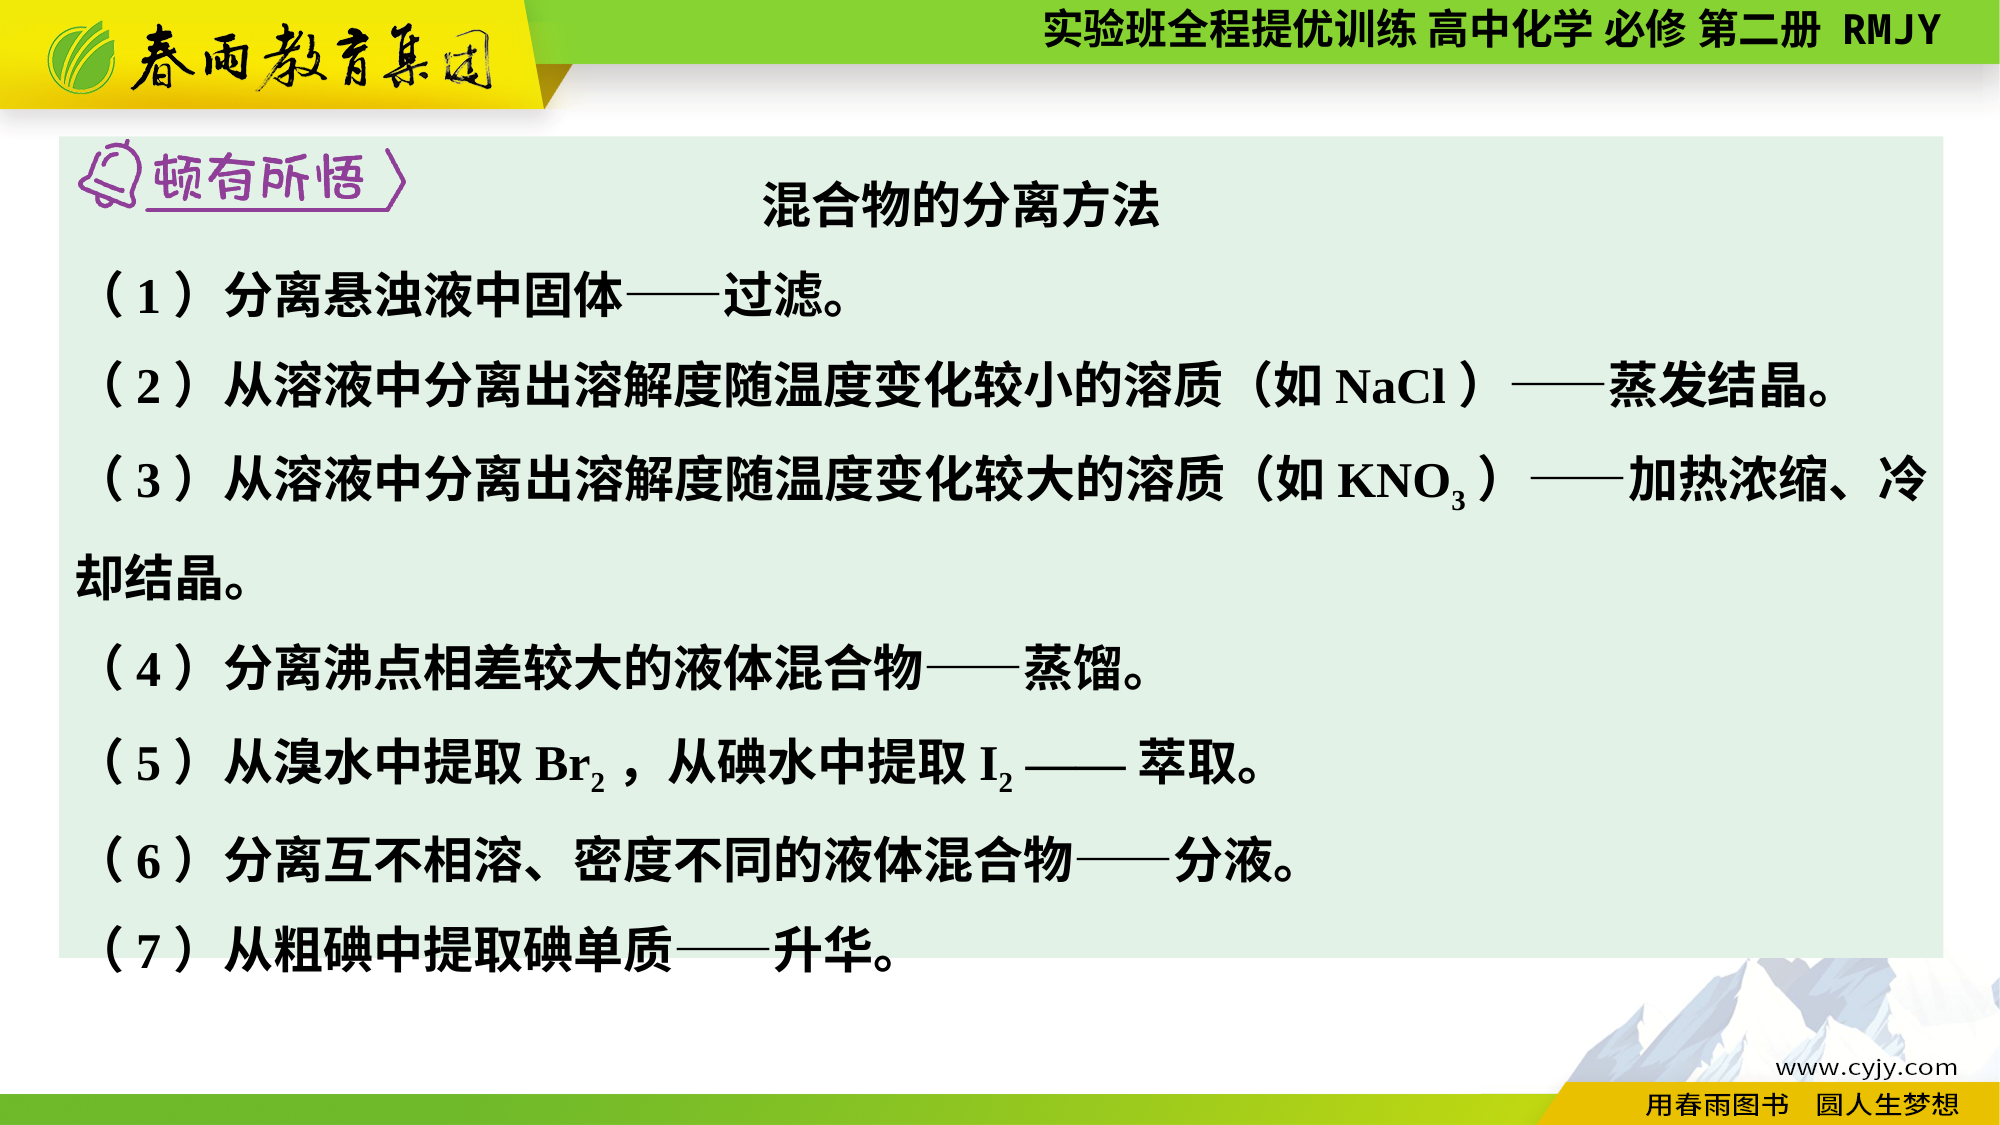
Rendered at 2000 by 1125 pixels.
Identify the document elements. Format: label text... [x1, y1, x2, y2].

list 混合物的分离方法 （1）分离悬浊液中固体——过滤。 （2）从溶液中分离出溶解度随温度变化较小的溶质（如NaCl）——蒸发结晶。 （3）从溶液中分离出溶解度随温度变化较大的溶质（如KNO3）——加热浓缩、冷却结晶。 （4）分离沸点相差较大的液体混合物——蒸馏。 （5）从溴水中提取Br2，从碘水中提取I2 ——萃取。 （6）分离互不相溶、密度不同的液体混合物——分液。 （7）从粗碘中提取碘单质——升华。 [59, 136, 1944, 958]
picture [0, 0, 2000, 1125]
